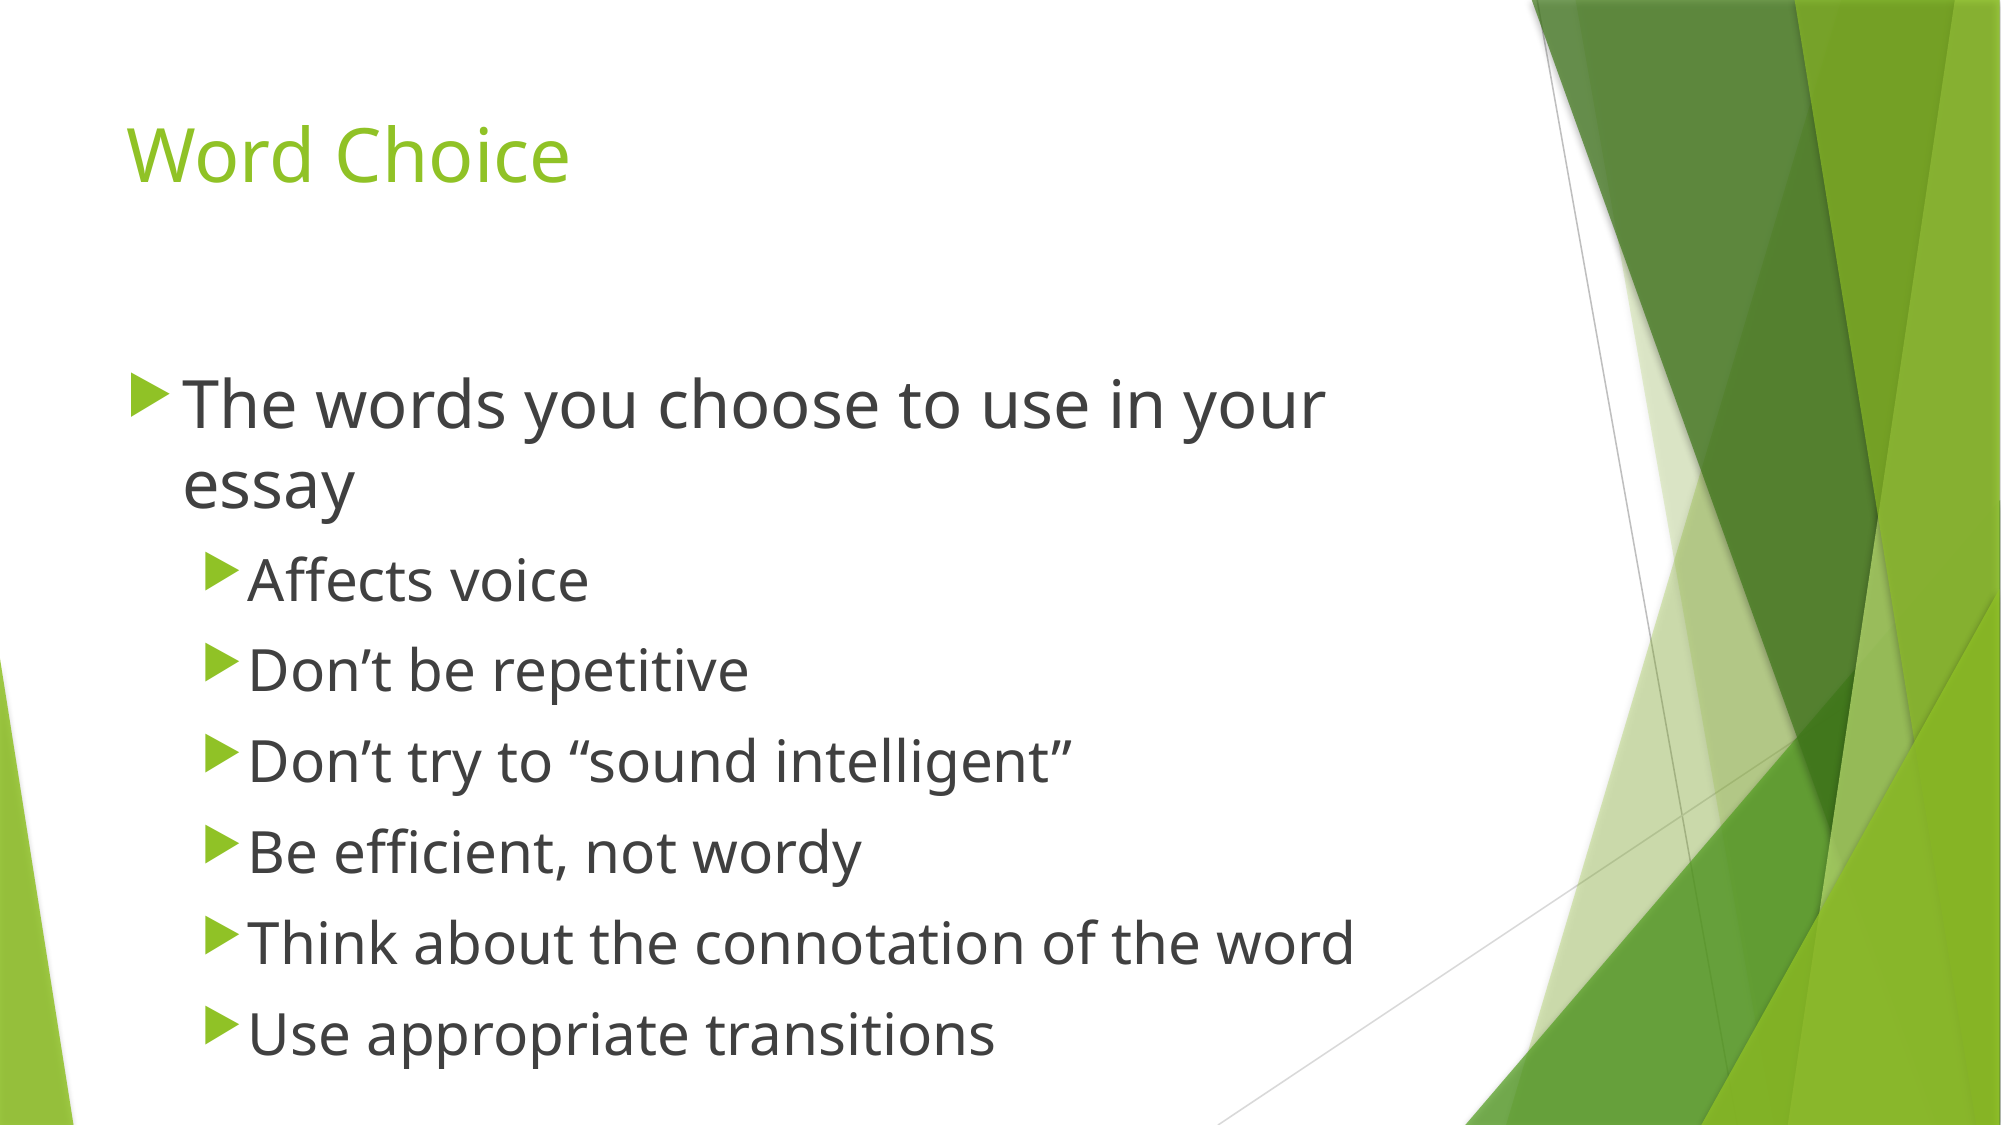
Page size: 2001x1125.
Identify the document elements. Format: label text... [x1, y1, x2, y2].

list The words you choose to use in your essay Affects voice Don’t be repetitive Don’t try to “sound intelligent” Be efficient, not wordy Think about the connotation of the word Use appropriate transitions [111, 354, 1522, 992]
title Word Choice [111, 99, 1522, 317]
